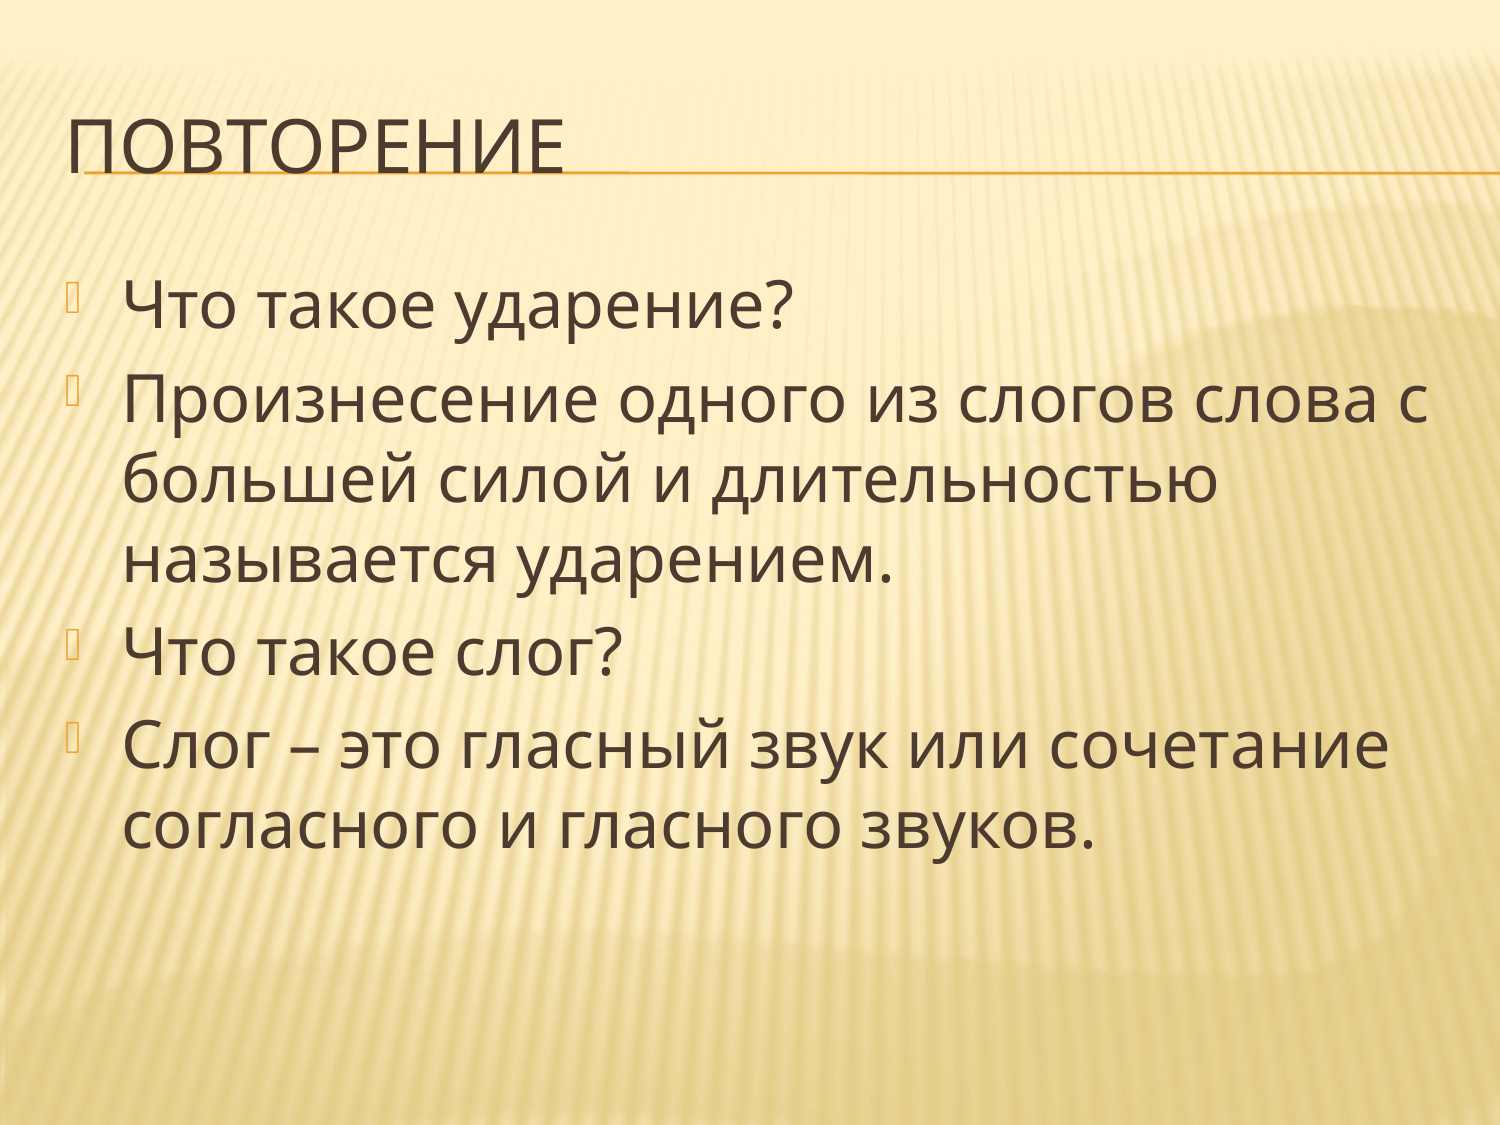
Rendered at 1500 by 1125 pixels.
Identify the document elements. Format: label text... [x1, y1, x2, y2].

title повторение [50, 75, 1475, 213]
list Что такое ударение? Произнесение одного из слогов слова с большей силой и длительностью называется ударением. Что такое слог? Слог – это гласный звук или сочетание согласного и гласного звуков. [50, 254, 1475, 998]
